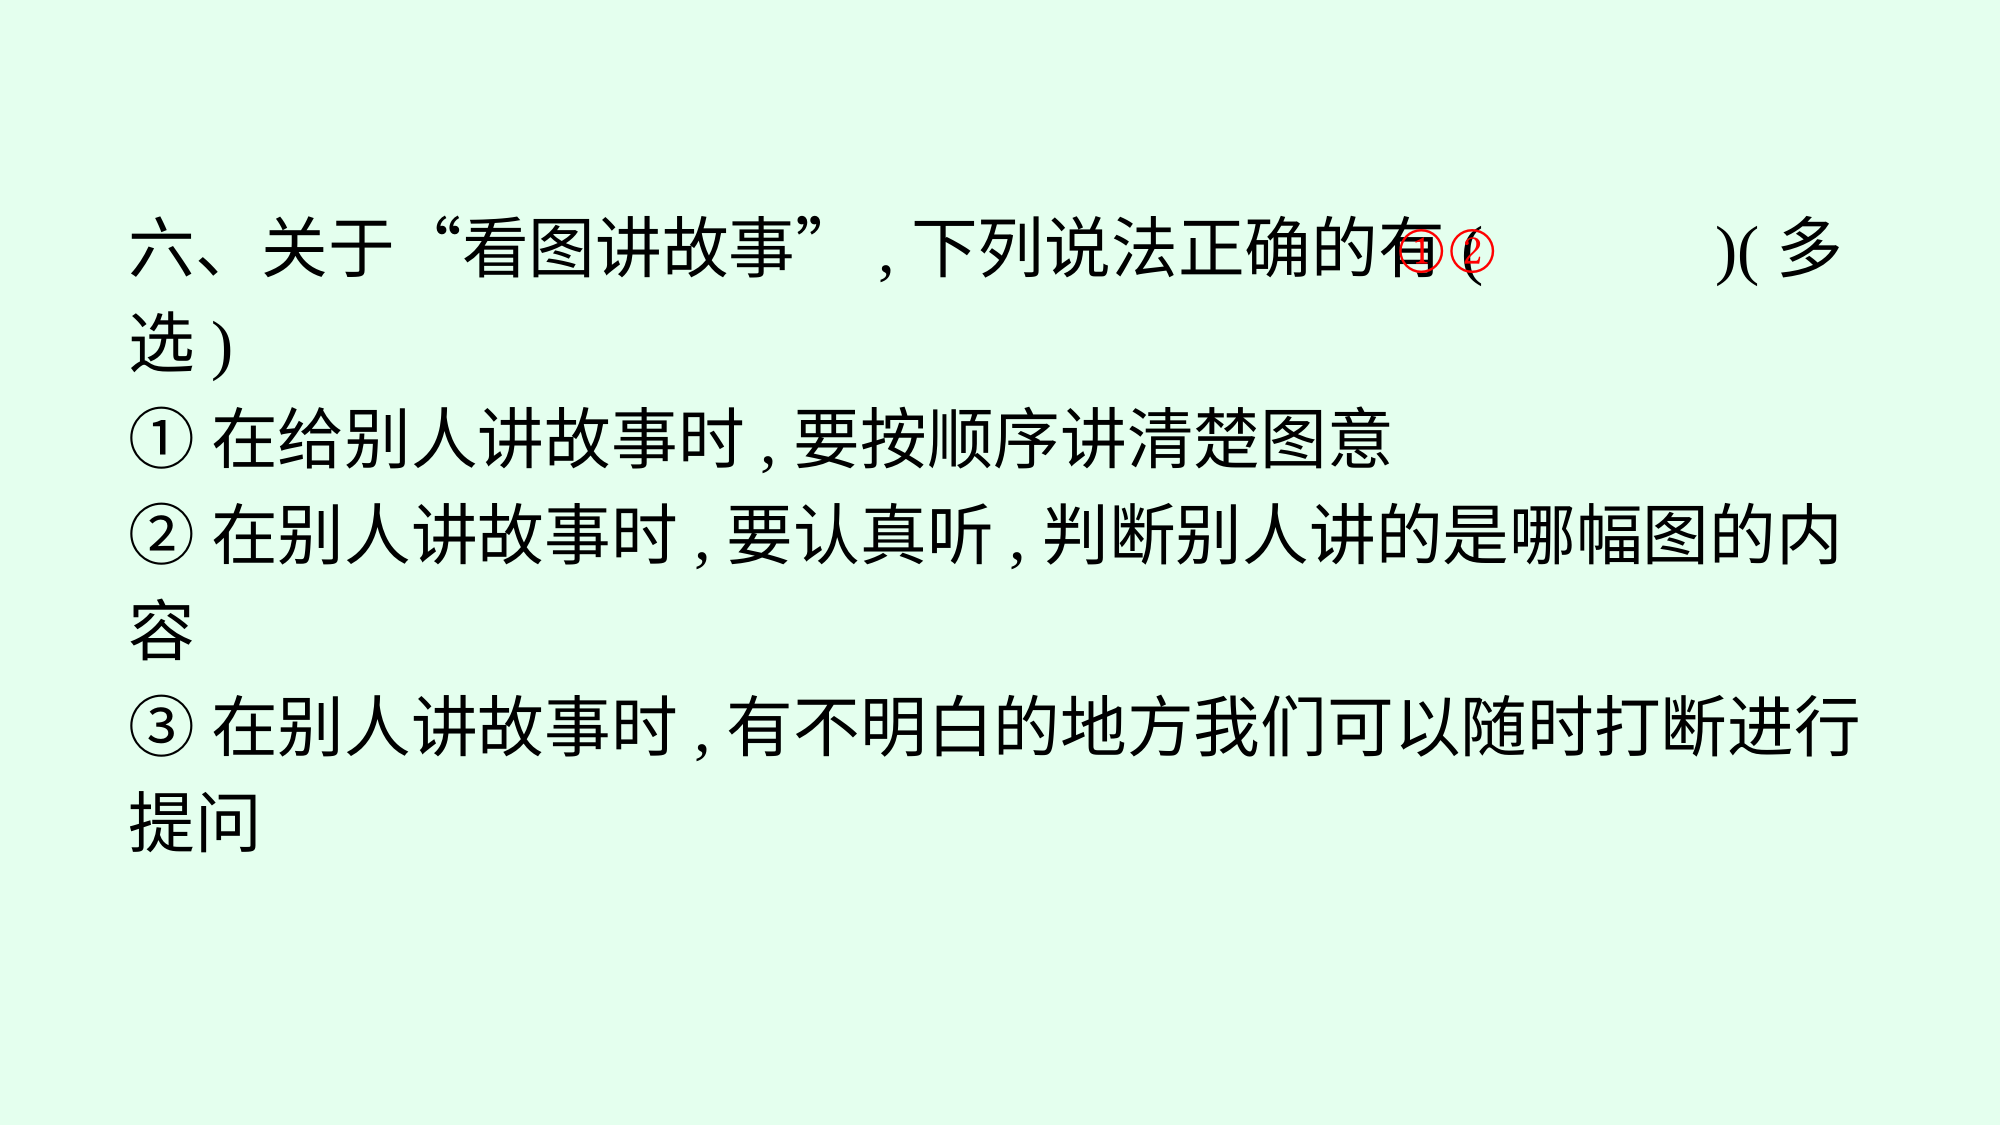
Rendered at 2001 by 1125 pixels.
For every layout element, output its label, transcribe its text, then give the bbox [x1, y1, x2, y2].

text_box 六、关于“看图讲故事”,下列说法正确的有( )(多选) ①在给别人讲故事时,要按顺序讲清楚图意 ②在别人讲故事时,要认真听,判断别人讲的是哪幅图的内容 ③在别人讲故事时,有不明白的地方我们可以随时打断进行提问 [113, 182, 1887, 869]
text_box ①② [1381, 182, 1563, 293]
